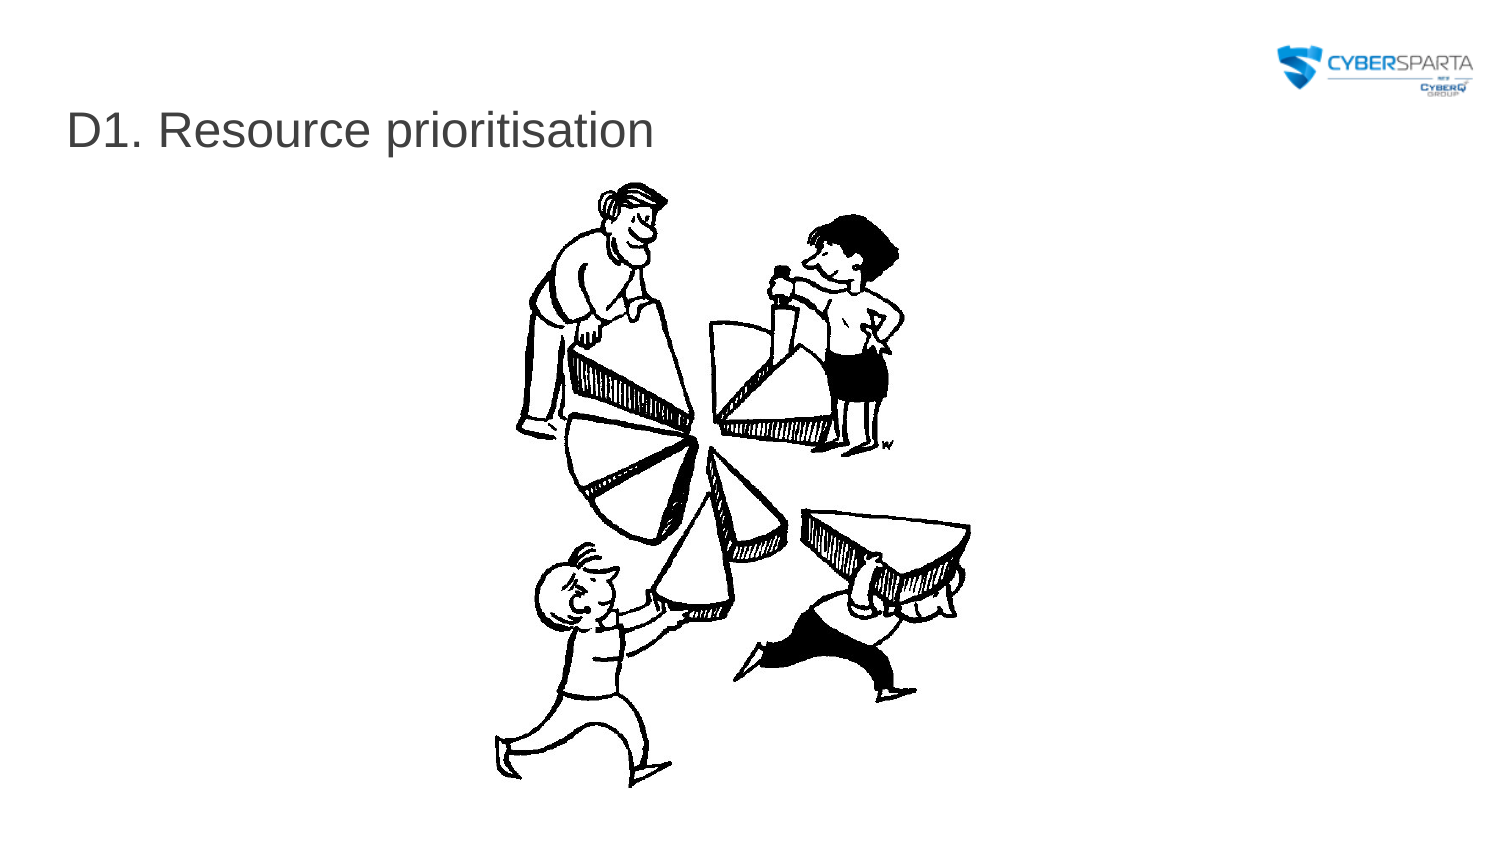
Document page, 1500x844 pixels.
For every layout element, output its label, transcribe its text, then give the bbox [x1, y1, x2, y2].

picture [474, 166, 982, 794]
picture [1252, 0, 1500, 139]
title D1. Resource prioritisation [51, 72, 1449, 167]
